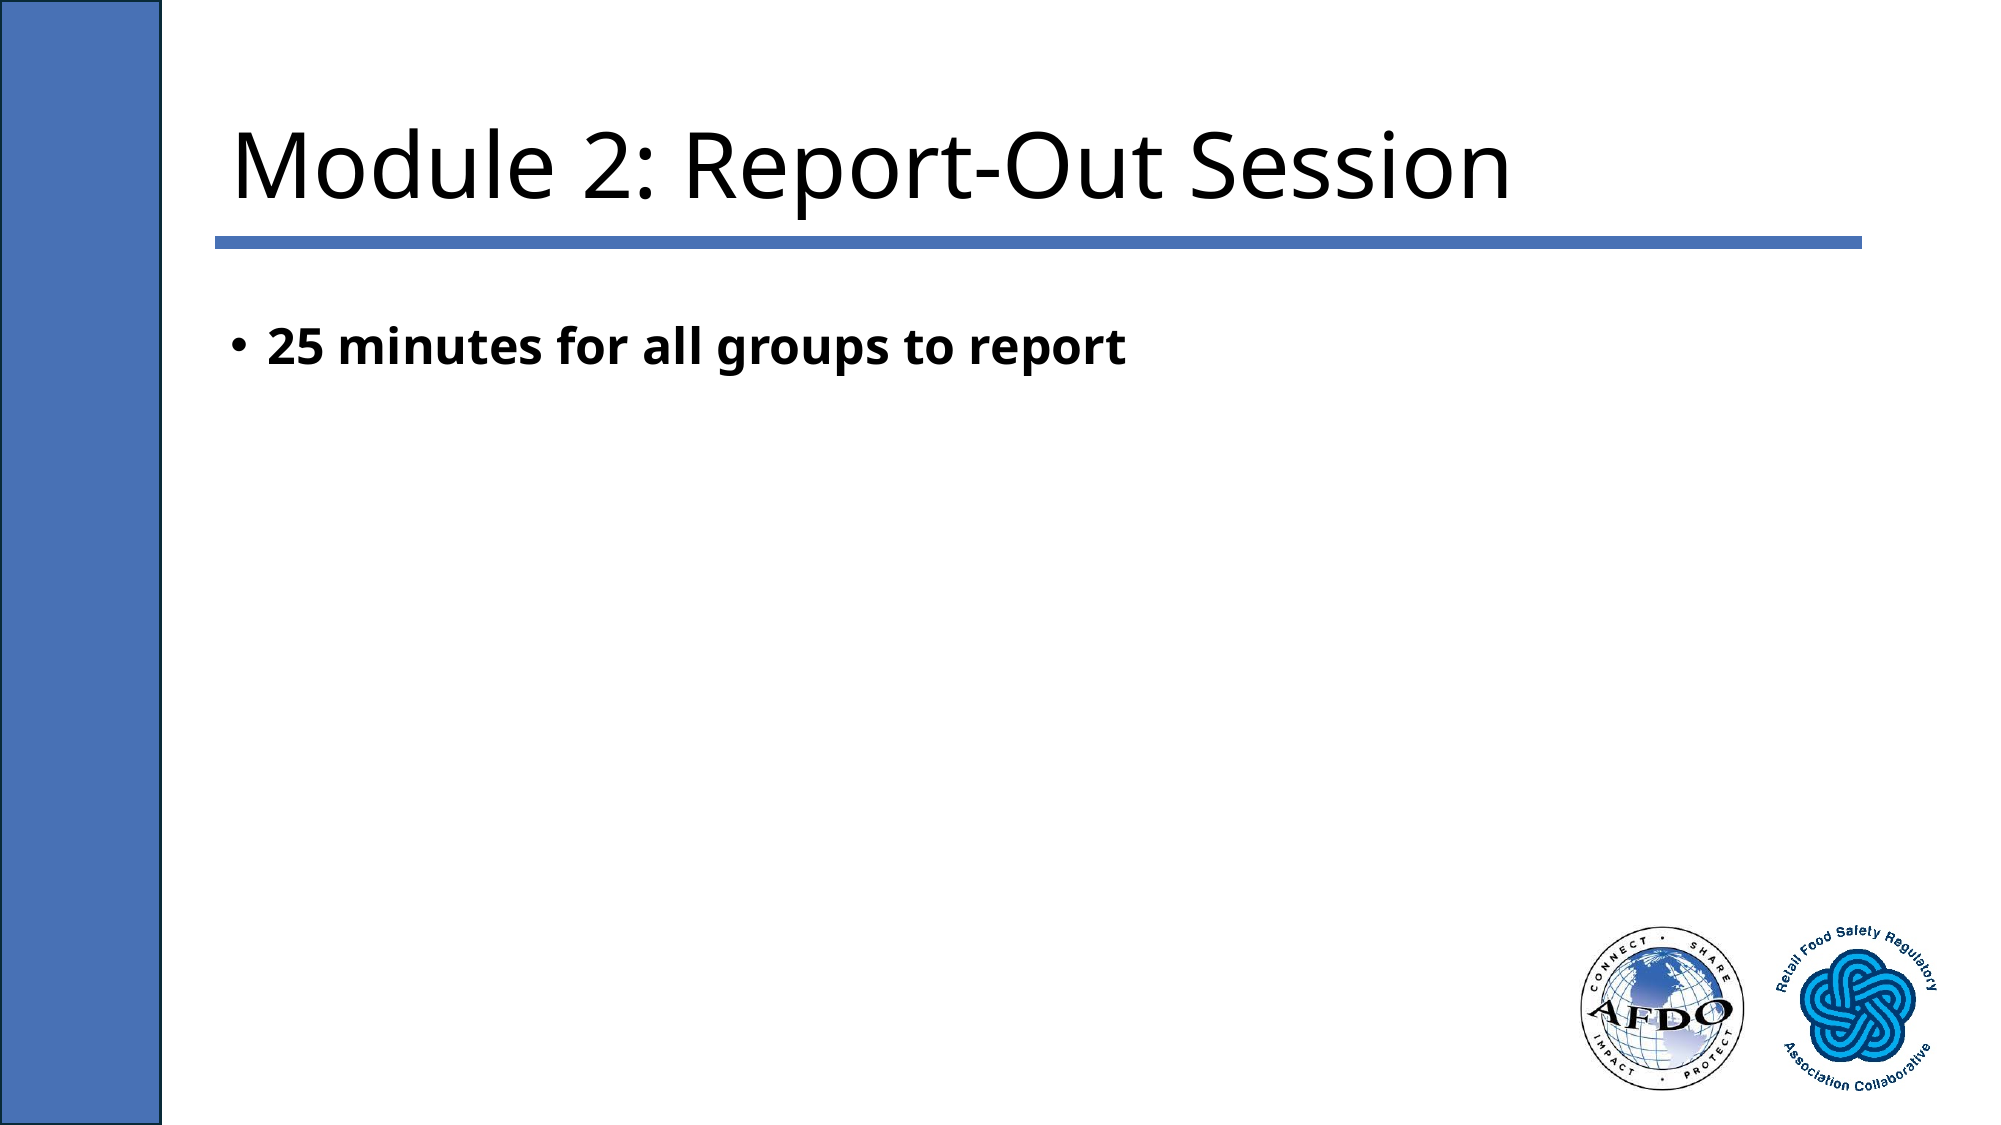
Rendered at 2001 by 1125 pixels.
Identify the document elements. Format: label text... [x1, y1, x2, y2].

picture [1776, 925, 1937, 1091]
picture [1579, 960, 1745, 1091]
list 25 minutes for all groups to report [215, 306, 1863, 960]
title Module 2: Report-Out Session [215, 110, 1863, 227]
